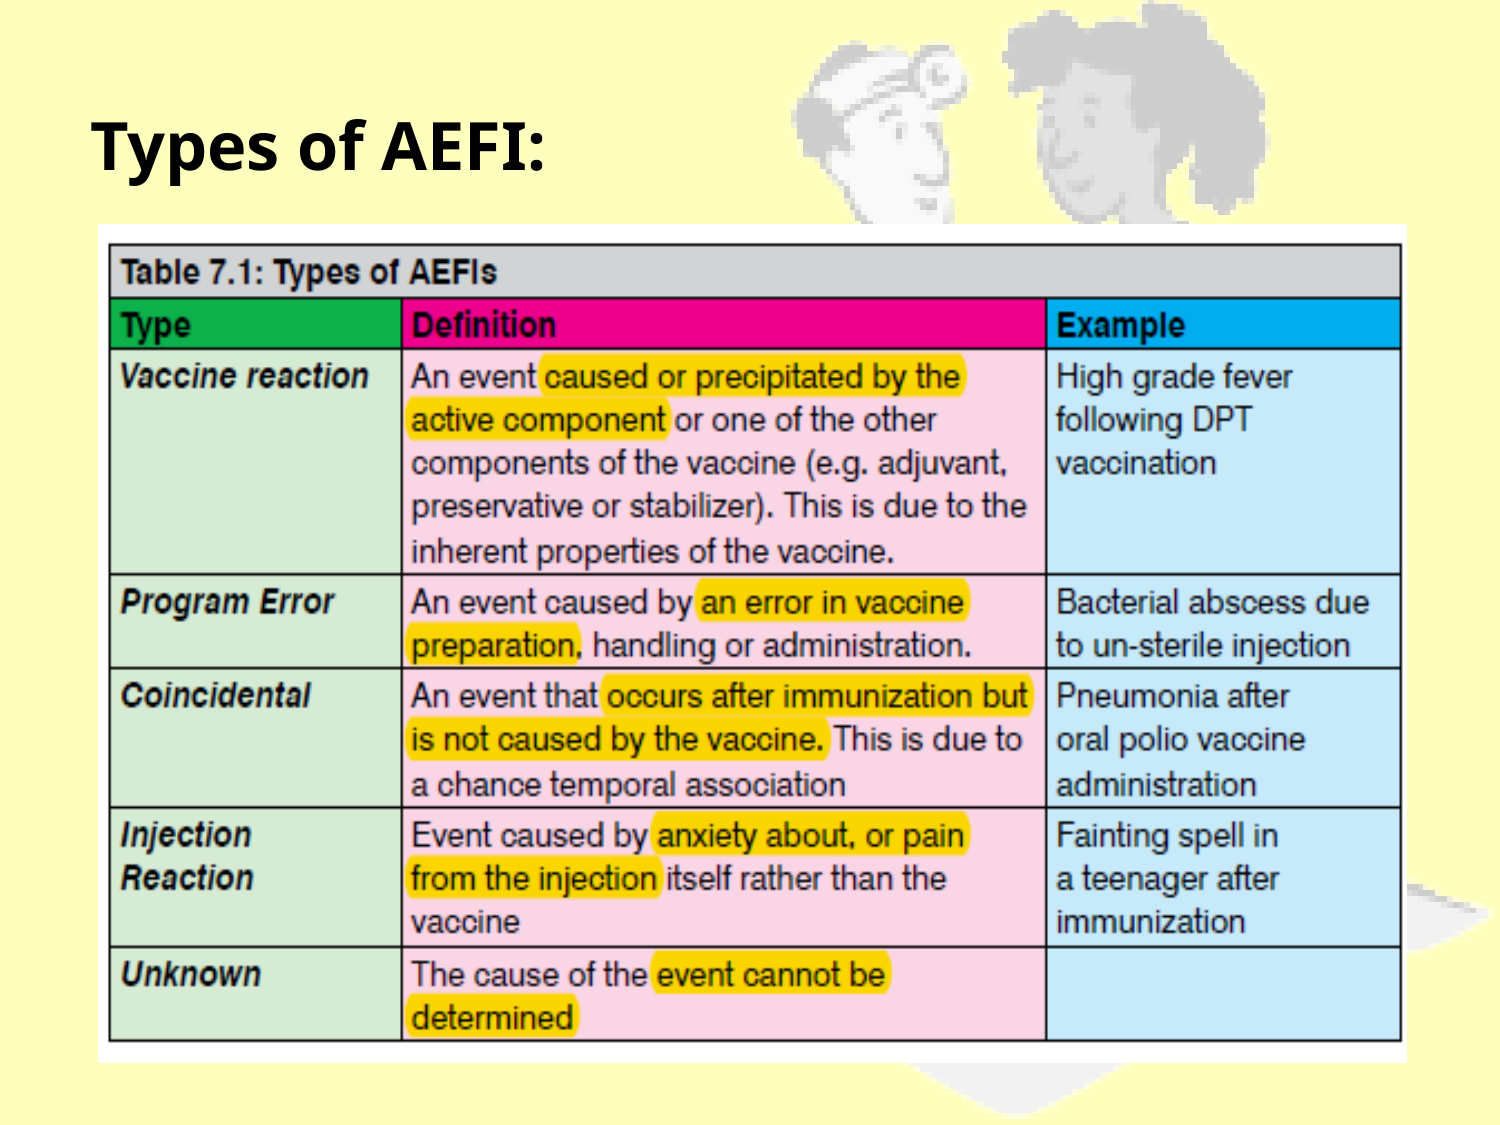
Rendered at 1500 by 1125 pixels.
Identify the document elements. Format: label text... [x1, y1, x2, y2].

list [98, 224, 1407, 1063]
title Types of AEFI: [74, 62, 1326, 226]
